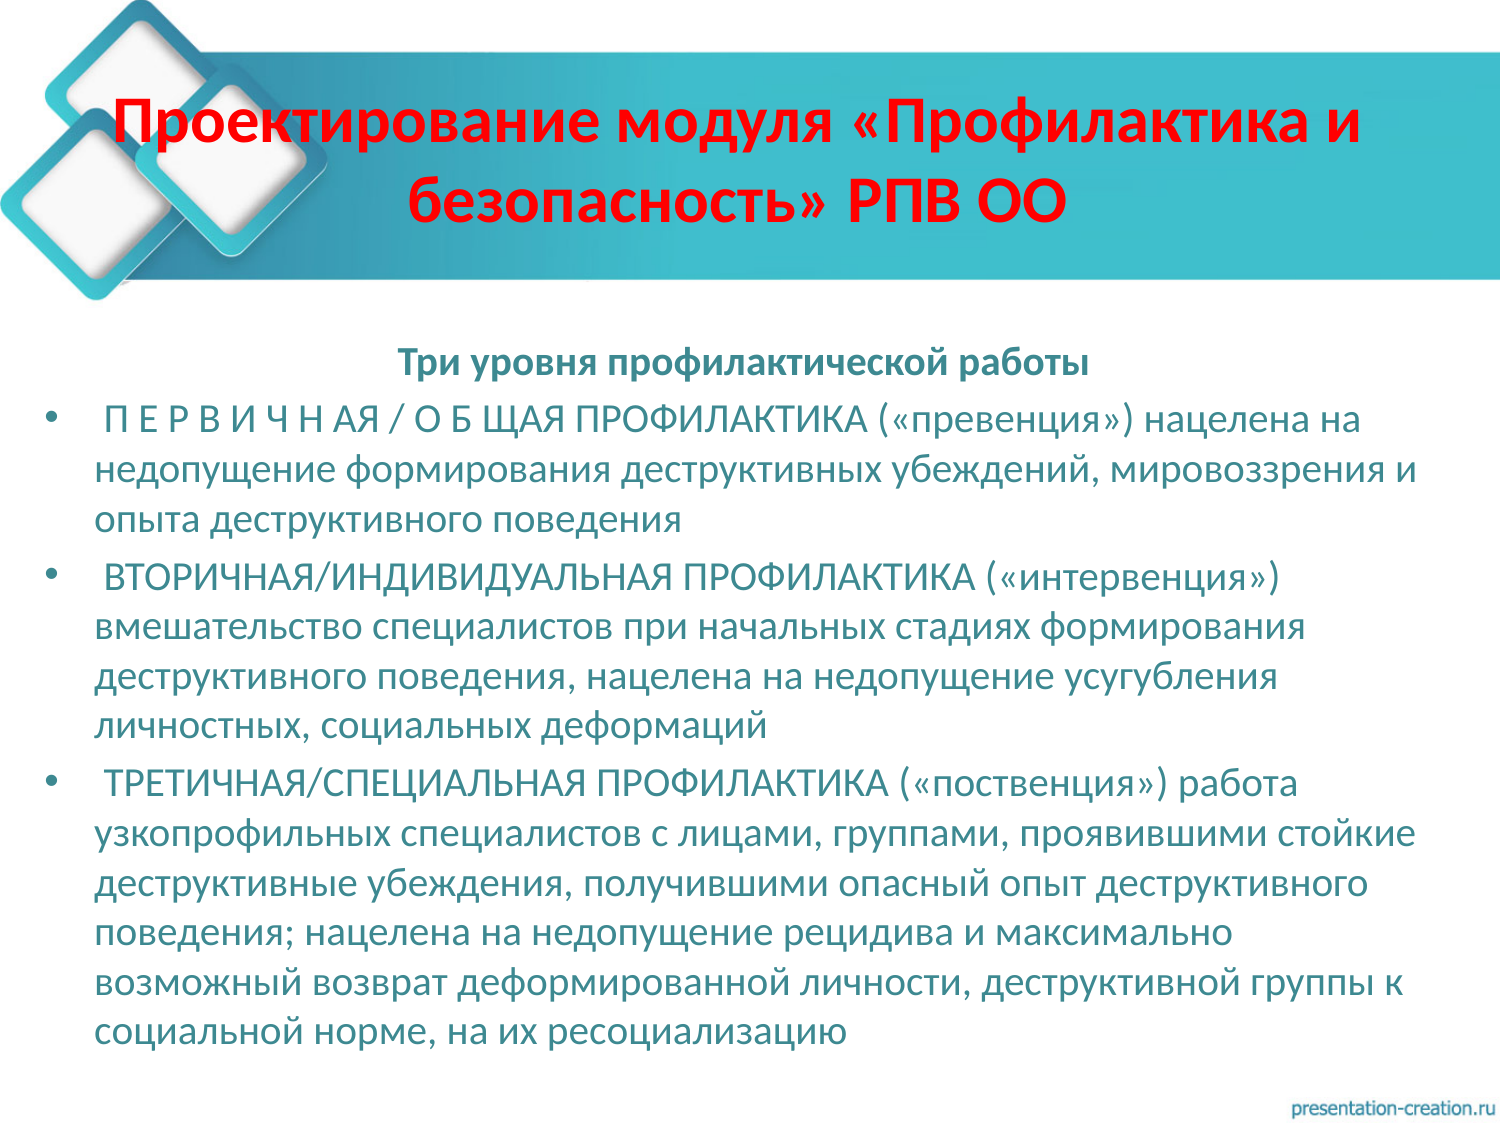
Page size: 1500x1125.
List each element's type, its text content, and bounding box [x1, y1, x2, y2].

list Три уровня профилактической работы П Е Р В И Ч Н АЯ / О Б ЩАЯ ПРОФИЛАКТИКА («превенция») нацелена на недопущение формирования деструктивных убеждений, мировоззрения и опыта деструктивного поведения ВТОРИЧНАЯ/ИНДИВИДУАЛЬНАЯ ПРОФИЛАКТИКА («интервенция») вмешательство специалистов при начальных стадиях формирования деструктивного поведения, нацелена на недопущение усугубления личностных, социальных деформаций ТРЕТИЧНАЯ/СПЕЦИАЛЬНАЯ ПРОФИЛАКТИКА («поственция») работа узкопрофильных специалистов с лицами, группами, проявившими стойкие деструктивные убеждения, получившими опасный опыт деструктивного поведения; нацелена на недопущение рецидива и максимально возможный возврат деформированной личности, деструктивной группы к социальной норме, на их ресоциализацию [29, 326, 1459, 1071]
title Проектирование модуля «Профилактика и безопасность» РПВ ОО [29, 43, 1447, 268]
picture [0, 0, 1500, 1125]
